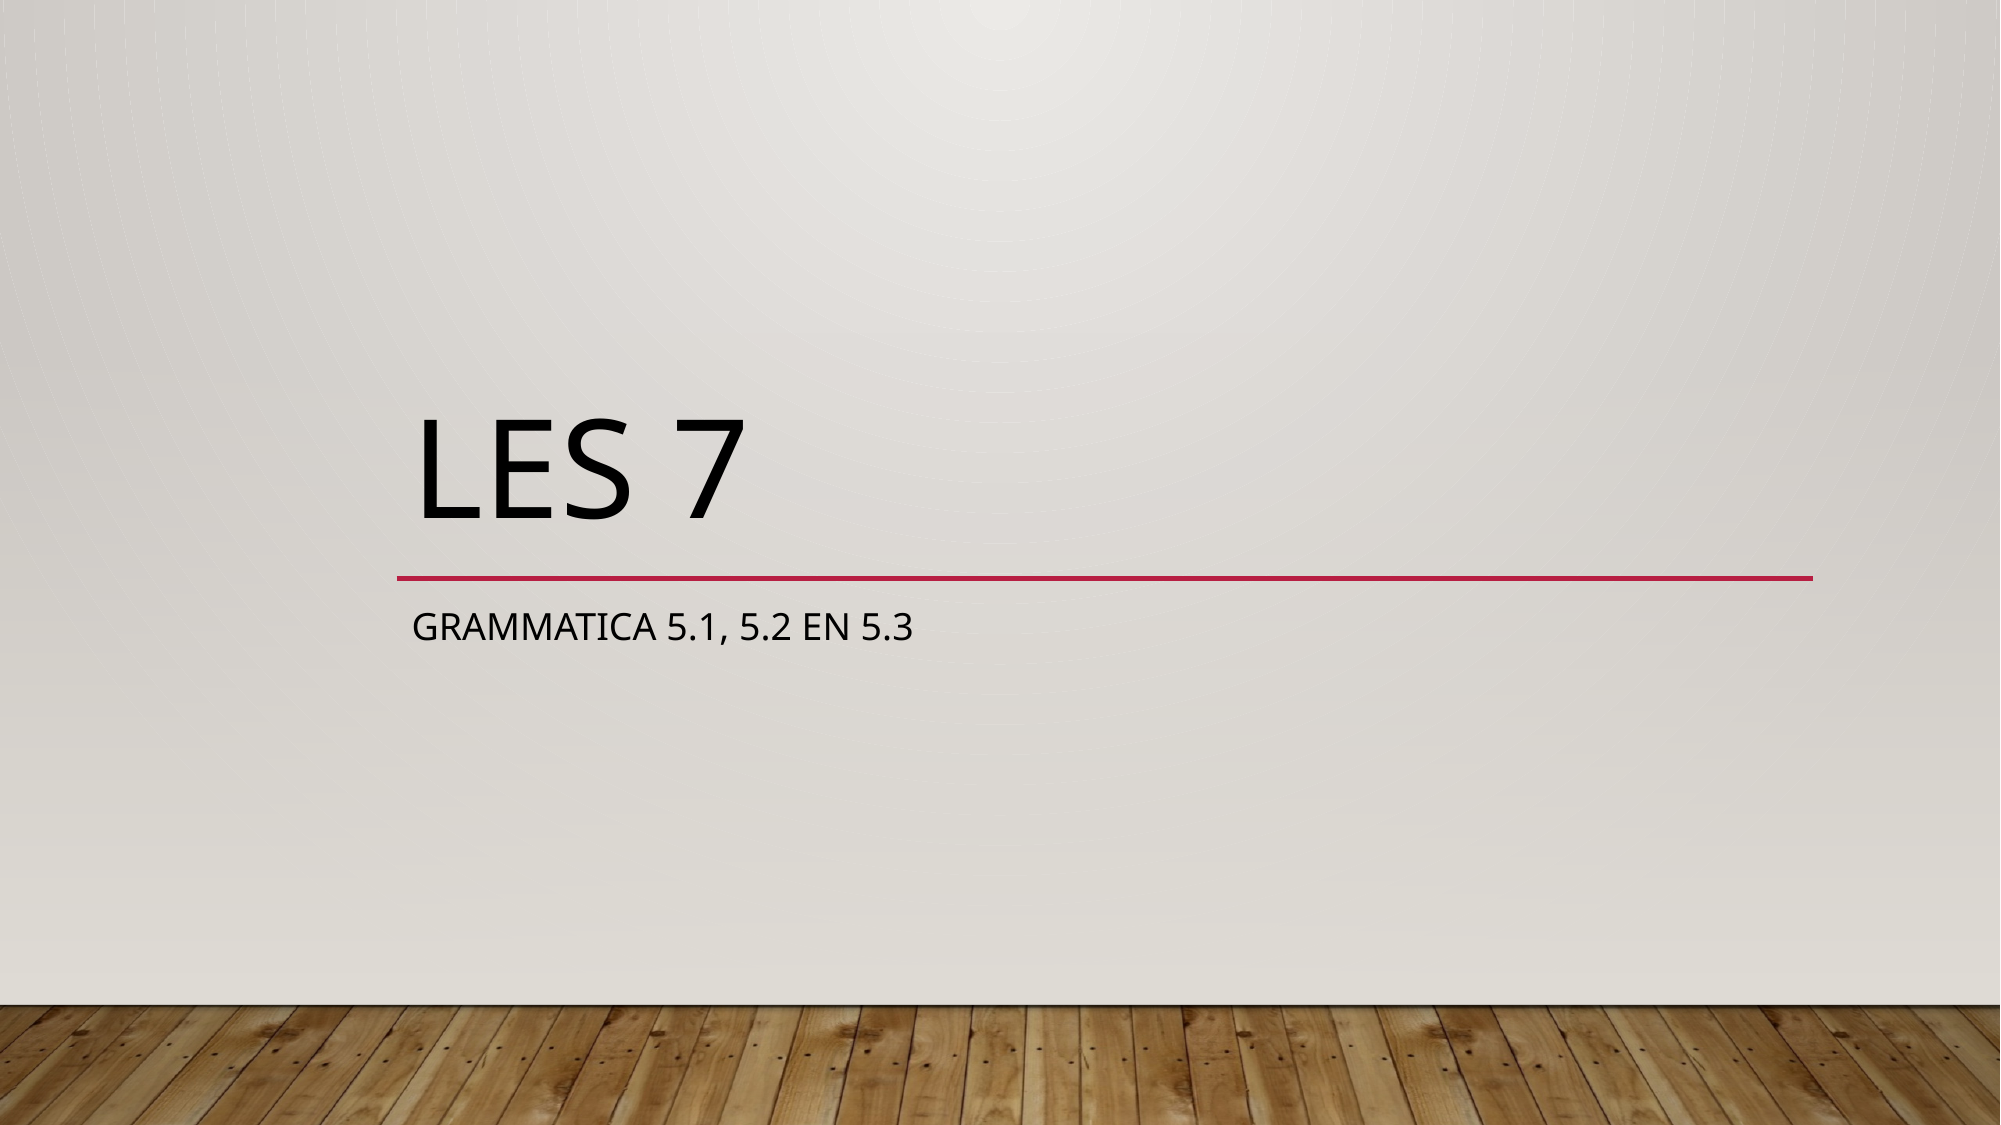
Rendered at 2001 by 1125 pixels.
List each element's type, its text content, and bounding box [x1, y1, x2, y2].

picture [0, 1005, 2000, 1125]
title Les 7 [396, 131, 1814, 549]
subtitle Grammatica 5.1, 5.2 en 5.3 [396, 579, 1814, 740]
